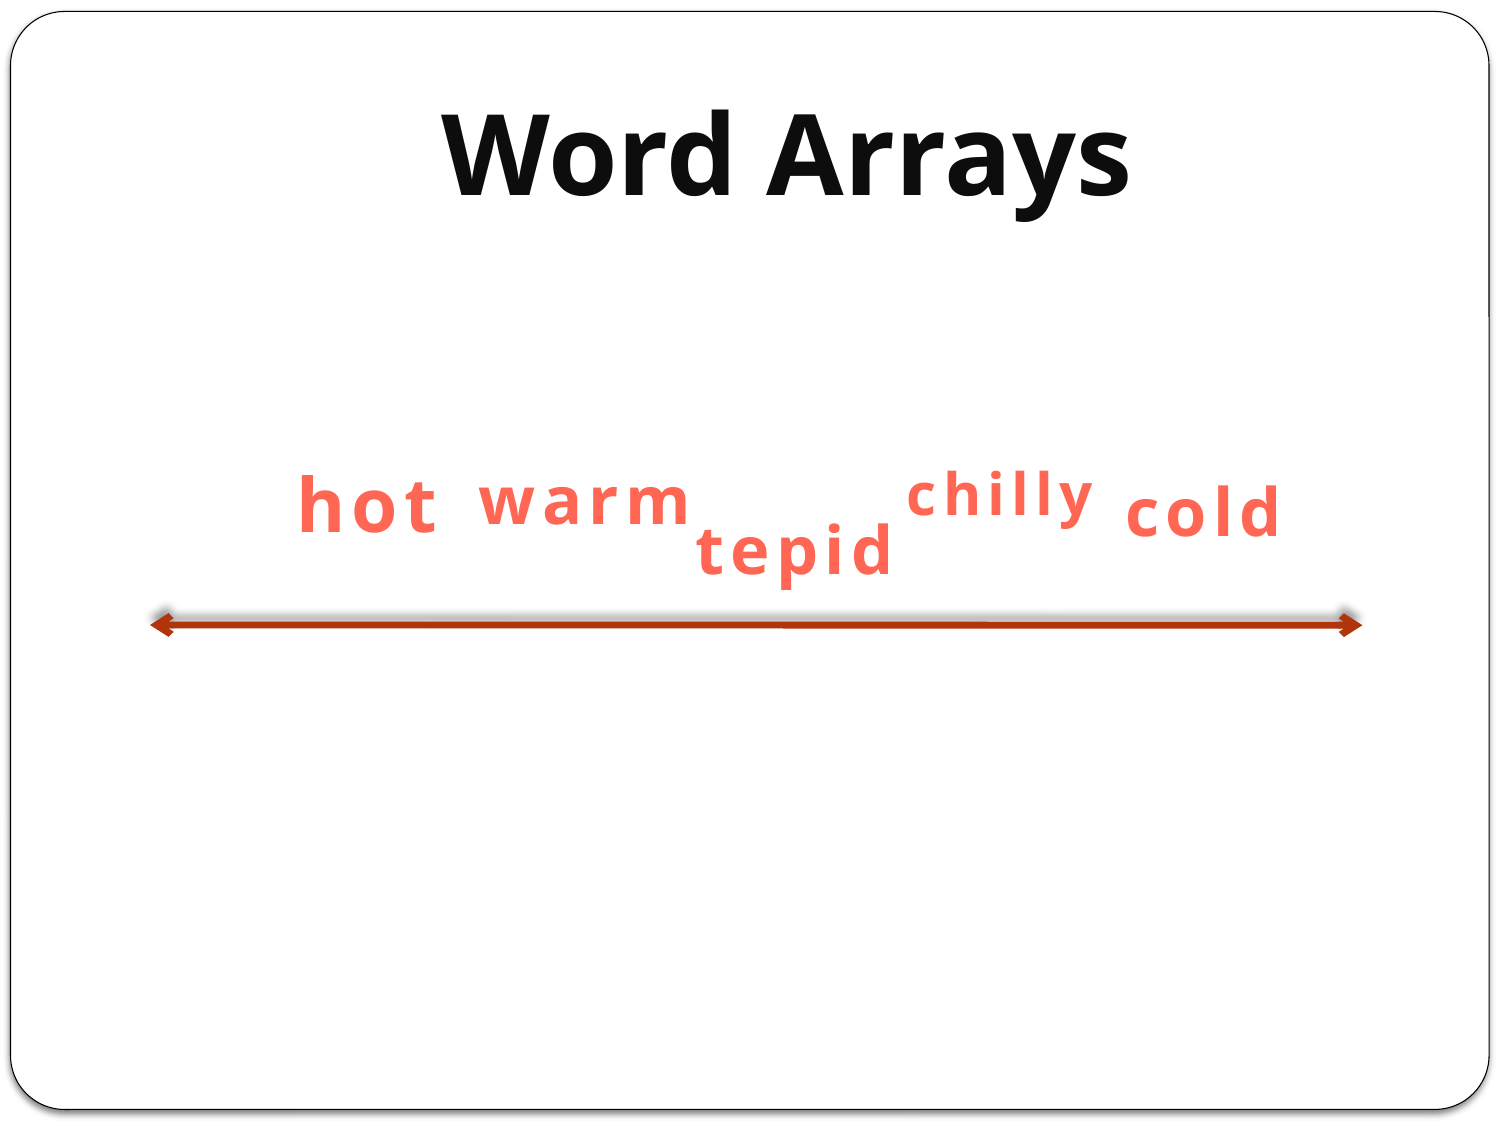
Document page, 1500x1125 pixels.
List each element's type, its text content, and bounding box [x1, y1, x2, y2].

text_box warm [463, 449, 706, 545]
text_box cold [1110, 462, 1297, 558]
text_box tepid [680, 499, 909, 595]
title Word Arrays [150, 45, 1425, 233]
text_box chilly [887, 450, 1113, 535]
text_box hot [281, 449, 453, 555]
